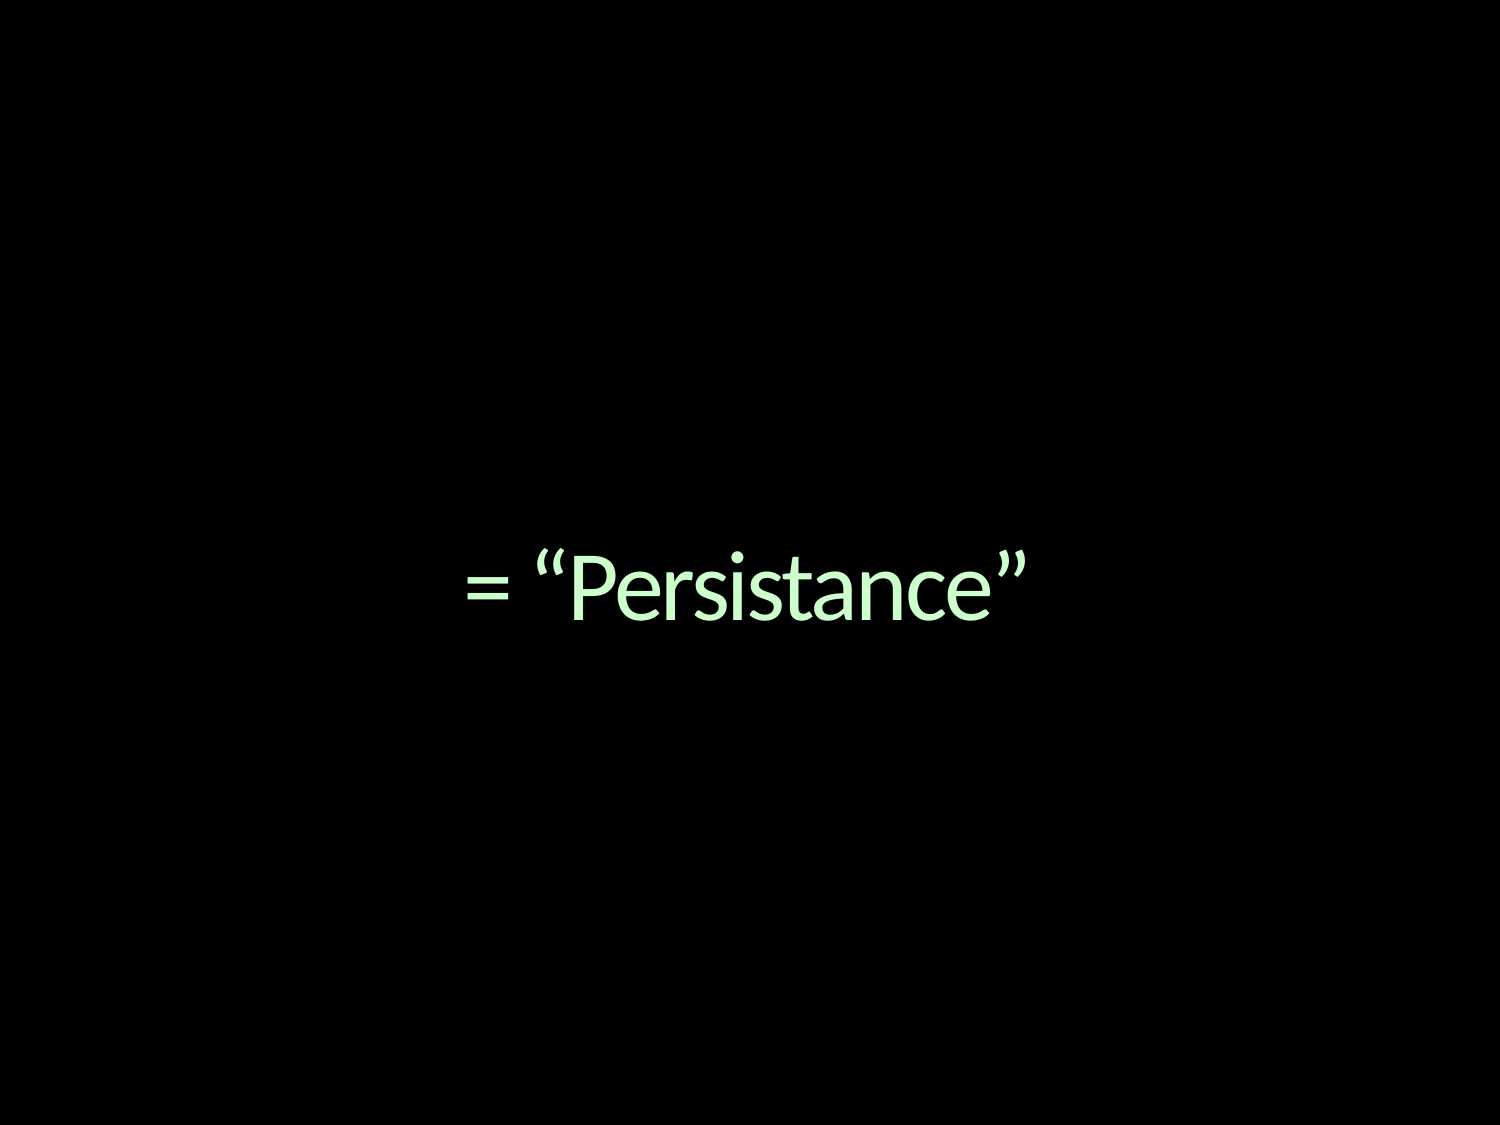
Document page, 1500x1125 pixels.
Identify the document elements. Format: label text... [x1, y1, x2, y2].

title = “Persistance” [60, 533, 1436, 643]
